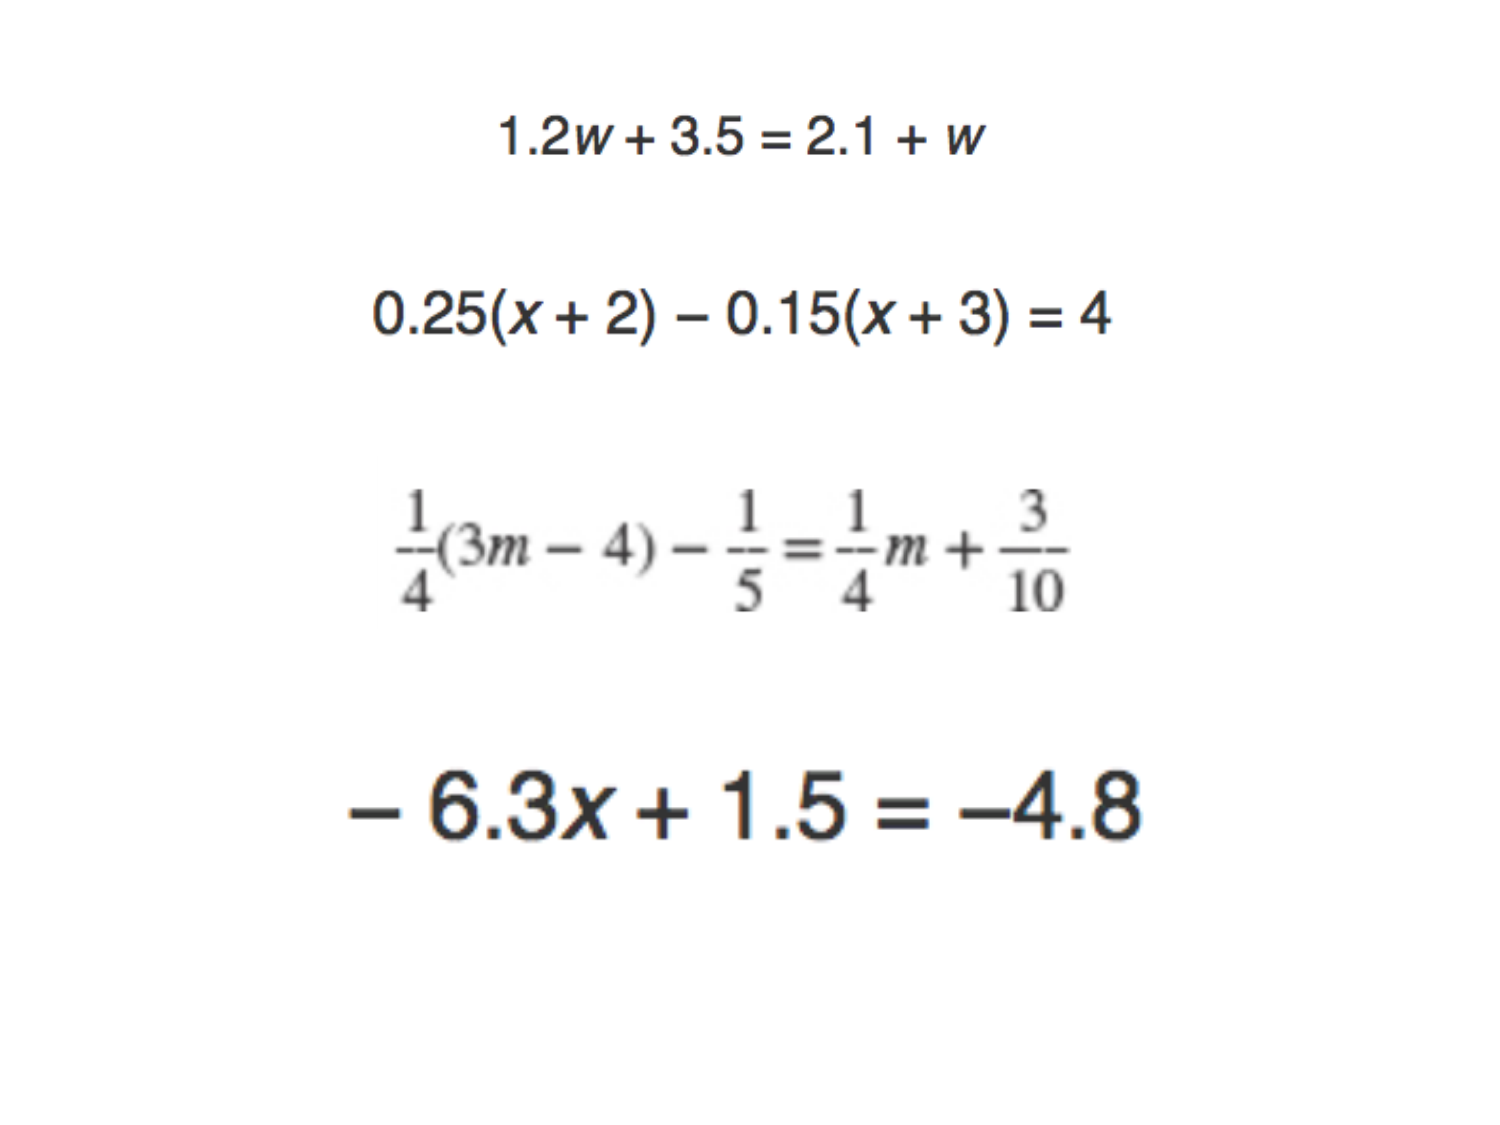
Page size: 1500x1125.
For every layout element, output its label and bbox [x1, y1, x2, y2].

picture [355, 274, 1146, 356]
picture [312, 724, 1189, 895]
picture [375, 456, 1126, 629]
list [480, 0, 1021, 273]
